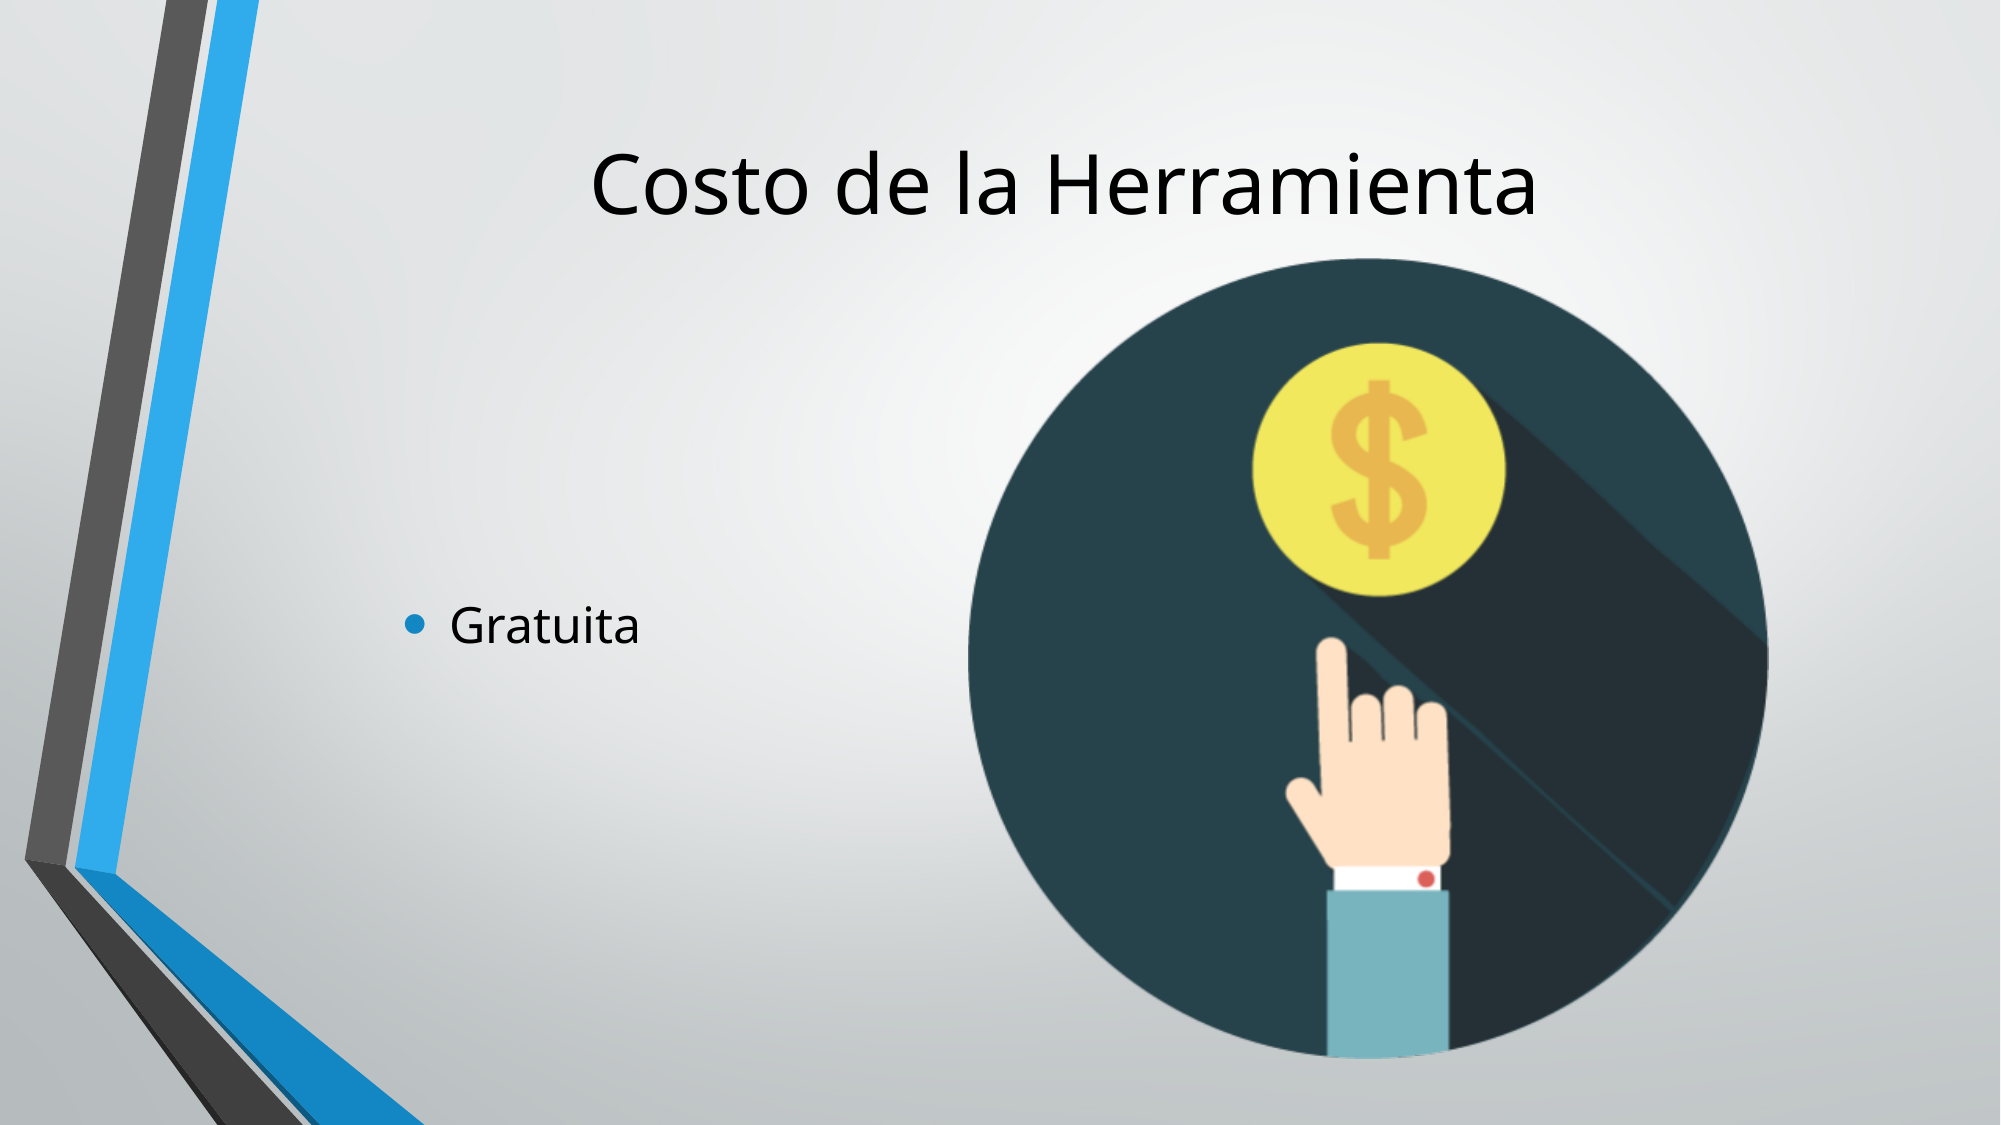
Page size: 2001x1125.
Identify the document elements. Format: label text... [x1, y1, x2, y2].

title Costo de la Herramienta [243, 37, 1887, 325]
picture [968, 258, 1769, 1059]
list Gratuita [387, 375, 921, 873]
